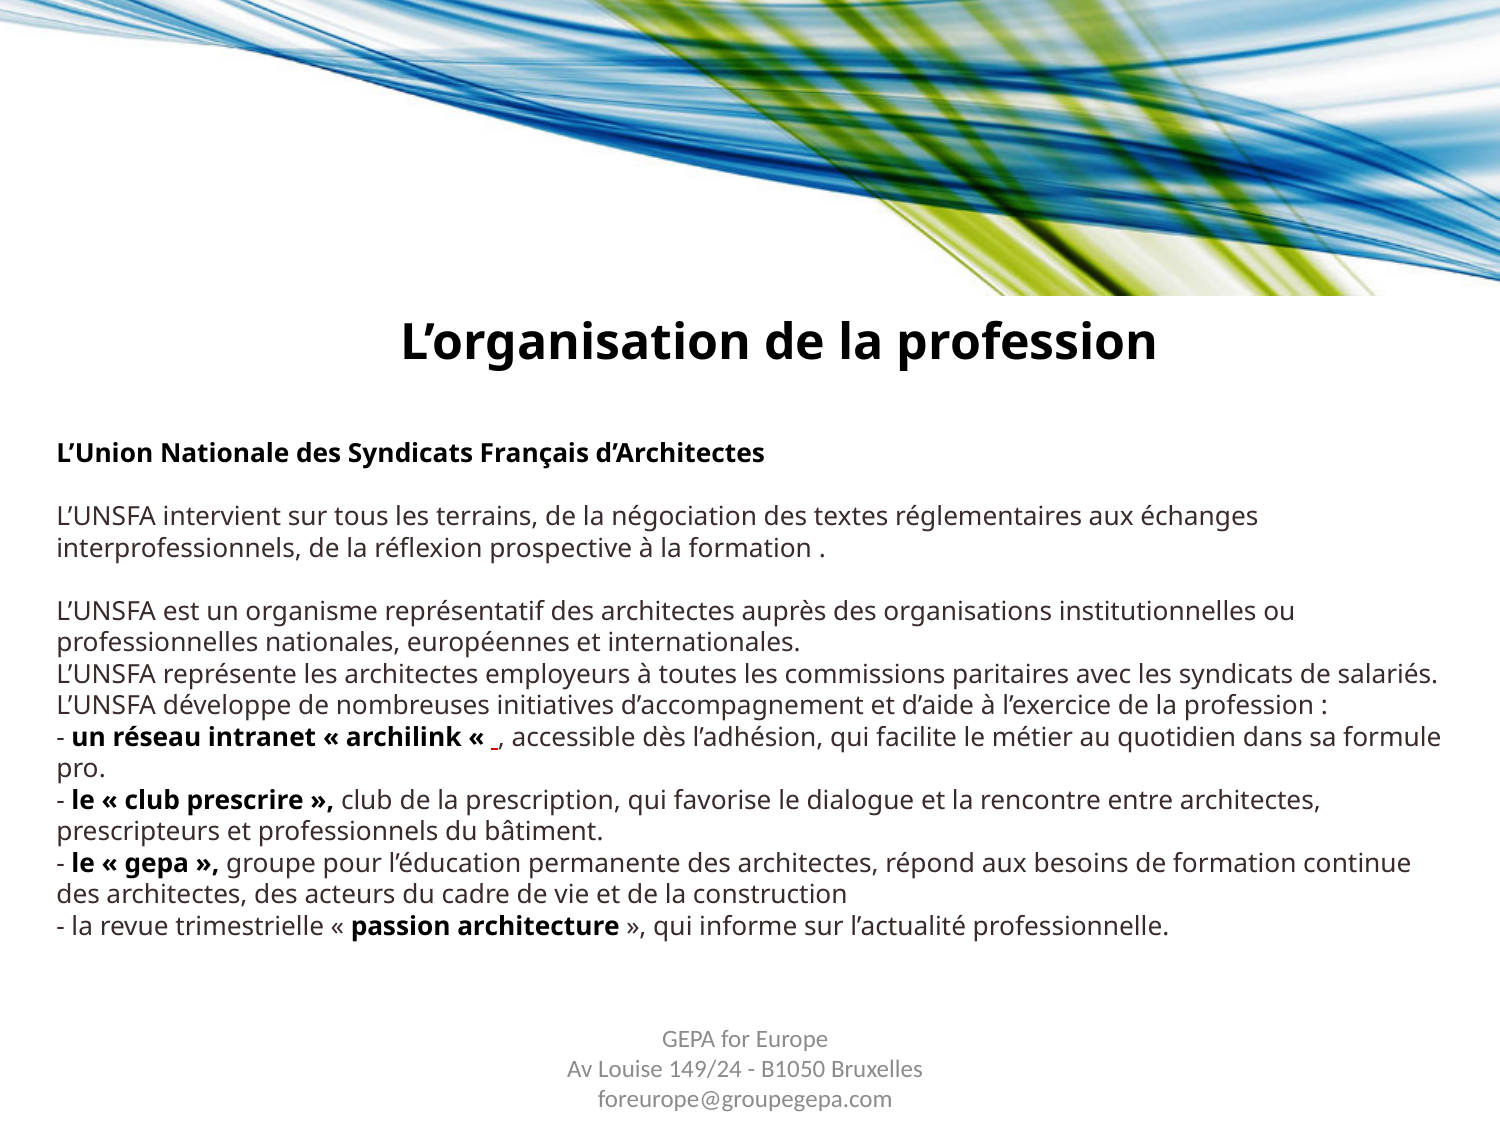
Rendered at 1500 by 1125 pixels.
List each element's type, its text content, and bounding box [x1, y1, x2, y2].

footer GEPA for Europe Av Louise 149/24 - B1050 Bruxelles foreurope@groupegepa.com [509, 1011, 982, 1124]
picture [0, 0, 1500, 296]
title L’Union Nationale des Syndicats Français d’Architectes L’UNSFA intervient sur tous les terrains, de la négociation des textes réglementaires aux échanges interprofessionnels, de la réflexion prospective à la formation . L’UNSFA est un organisme représentatif des architectes auprès des organisations institutionnelles ou professionnelles nationales, européennes et internationales. L’UNSFA représente les architectes employeurs à toutes les commissions paritaires avec les syndicats de salariés. L’UNSFA développe de nombreuses initiatives d’accompagnement et d’aide à l’exercice de la profession : - un réseau intranet « archilink « , accessible dès l’adhésion, qui facilite le métier au quotidien dans sa formule pro. - le « club prescrire », club de la prescription, qui favorise le dialogue et la rencontre entre architectes, prescripteurs et professionnels du bâtiment. - le « gepa », groupe pour l’éducation permanente des architectes, répond aux besoins de formation continue des architectes, des acteurs du cadre de vie et de la construction - la revue trimestrielle « passion architecture », qui informe sur l’actualité professionnelle. [41, 397, 1459, 1018]
list L’organisation de la profession [159, 304, 1400, 384]
